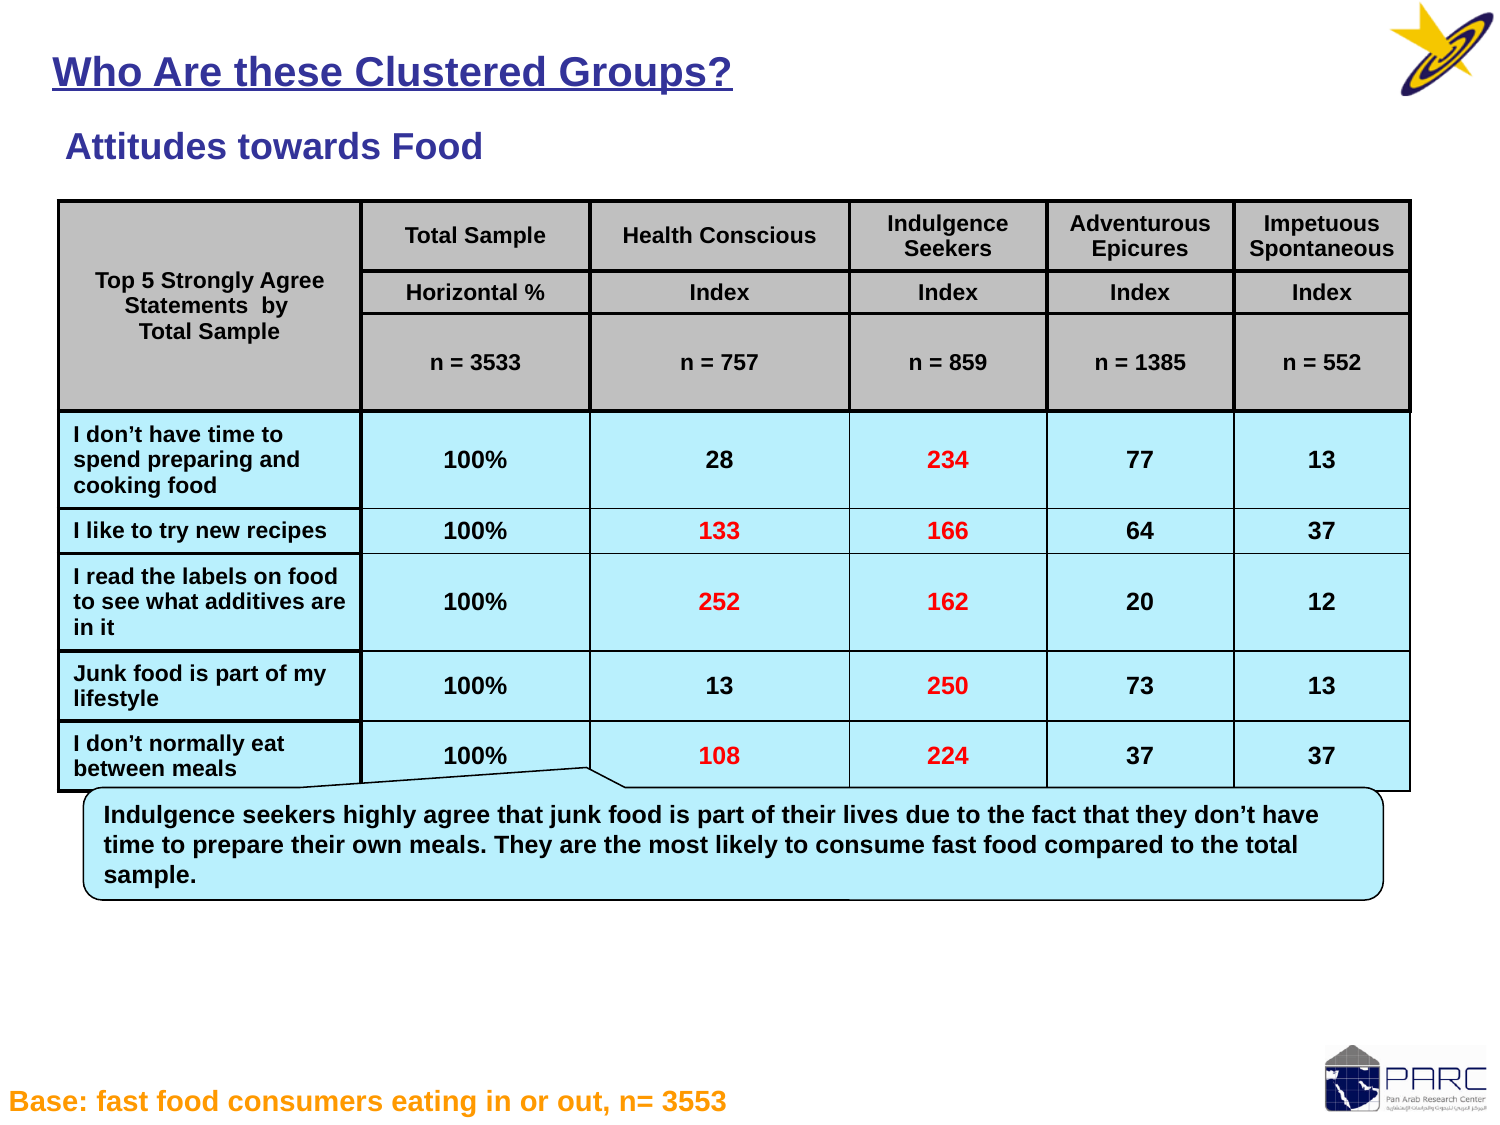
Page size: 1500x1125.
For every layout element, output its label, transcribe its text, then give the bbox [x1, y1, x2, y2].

table_cell Index [851, 273, 1045, 312]
table_cell 13 [591, 652, 849, 720]
table_cell I don’t normally eat between meals [60, 723, 359, 789]
table_header Indulgence Seekers [851, 203, 1045, 269]
table_cell Index [1236, 273, 1408, 312]
table_cell 100% [363, 509, 589, 553]
table_cell Junk food is part of my lifestyle [60, 653, 359, 719]
table_cell I like to try new recipes [60, 510, 359, 552]
text_box Who Are these Clustered Groups? [37, 36, 1200, 102]
table_cell Index [592, 273, 848, 312]
table_cell 100% [363, 413, 589, 508]
table_cell n = 859 [851, 315, 1045, 409]
table_cell 20 [1048, 554, 1233, 650]
table_cell 250 [850, 652, 1046, 720]
table_cell 37 [1048, 722, 1233, 787]
picture [1320, 1045, 1494, 1118]
table_cell 28 [591, 413, 849, 508]
table_cell 100% [363, 722, 589, 783]
table_cell 252 [591, 554, 849, 650]
table_cell 13 [1235, 413, 1409, 508]
table_cell n = 757 [592, 315, 848, 409]
picture [1385, 0, 1498, 100]
text_box Indulgence seekers highly agree that junk food is part of their lives due to the fact that they don’t have time to prepare their own meals. They are the most likely to consume fast food compared to the total sample. [83, 767, 1384, 901]
table_cell 234 [850, 413, 1046, 508]
table_cell 133 [591, 509, 849, 553]
table_cell 13 [1235, 652, 1409, 720]
table_cell I read the labels on food to see what additives are in it [60, 555, 359, 649]
table_cell Horizontal % [363, 273, 588, 312]
table_header Total Sample [363, 203, 588, 269]
table_header Adventurous Epicures [1049, 203, 1232, 269]
table_cell 77 [1048, 413, 1233, 508]
table_cell I don’t have time to spend preparing and cooking food [60, 413, 359, 507]
table_cell 166 [850, 509, 1046, 553]
table_cell Index [1049, 273, 1232, 312]
table_cell 100% [363, 554, 589, 650]
text_box Attitudes towards Food [50, 114, 1213, 175]
table_cell 162 [850, 554, 1046, 650]
table_cell n = 3533 [363, 315, 588, 409]
table_cell 224 [850, 722, 1046, 787]
table_cell n = 552 [1236, 315, 1408, 409]
table_cell n = 1385 [1049, 315, 1232, 409]
table_header Impetuous Spontaneous [1236, 203, 1408, 269]
table_header Health Conscious [592, 203, 848, 269]
table_cell 108 [591, 722, 849, 787]
table_cell 37 [1235, 509, 1409, 553]
table_cell 12 [1235, 554, 1409, 650]
text_box Base: fast food consumers eating in or out, n= 3553 [0, 1074, 798, 1125]
table_cell 100% [363, 652, 589, 720]
table_cell 37 [1235, 722, 1409, 790]
table_header Top 5 Strongly Agree Statements by Total Sample [60, 203, 359, 409]
table_cell 64 [1048, 509, 1233, 553]
table_cell 73 [1048, 652, 1233, 720]
